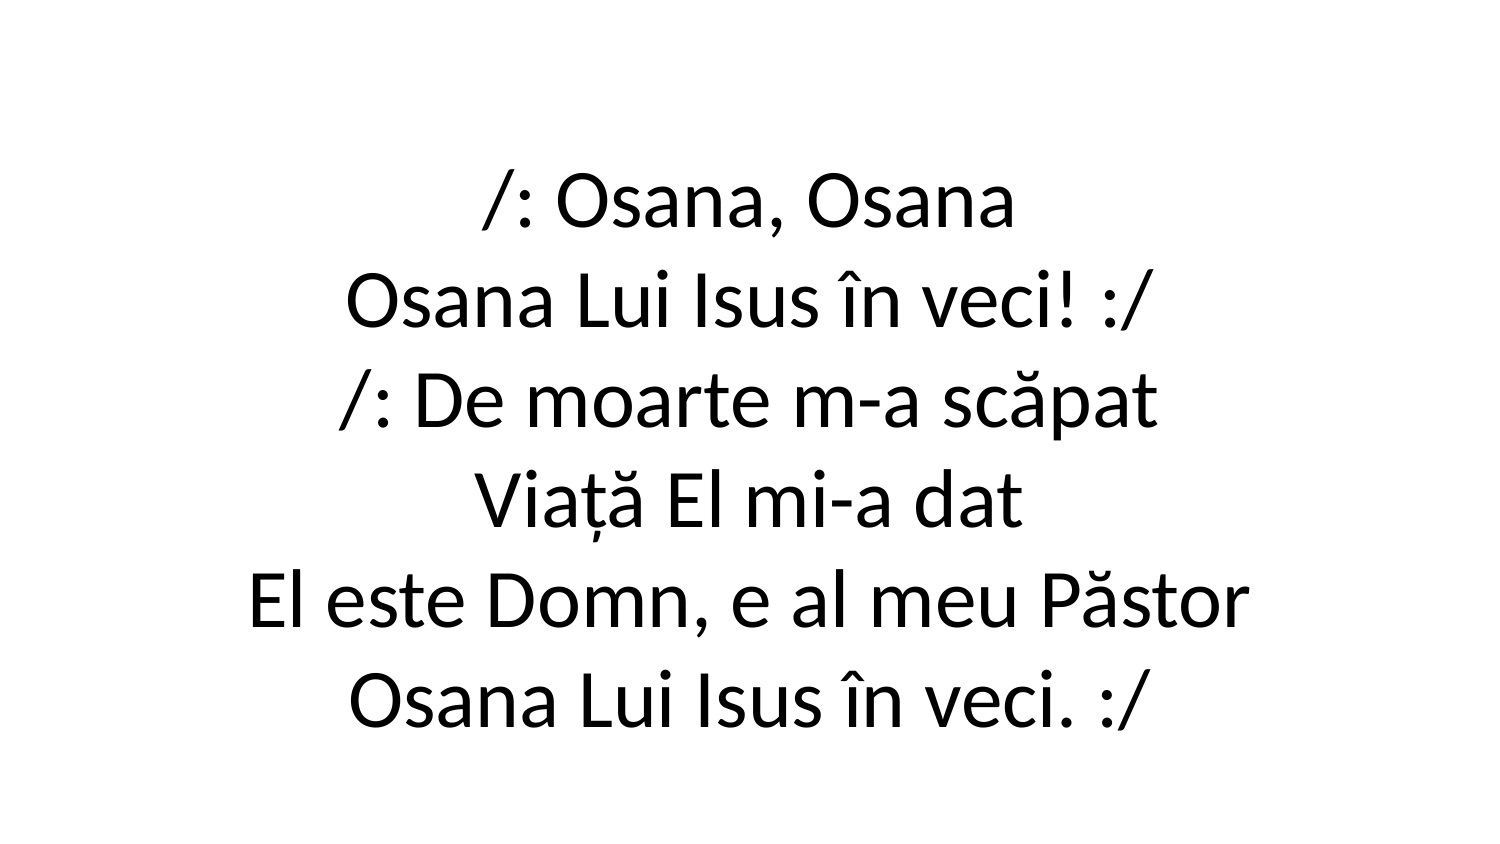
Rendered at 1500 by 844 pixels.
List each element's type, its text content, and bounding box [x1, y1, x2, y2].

text_box /: Osana, Osana Osana Lui Isus în veci! :/ /: De moarte m-a scăpat Viață El mi-a dat El este Domn, e al meu Păstor Osana Lui Isus în veci. :/ [232, 92, 1268, 752]
